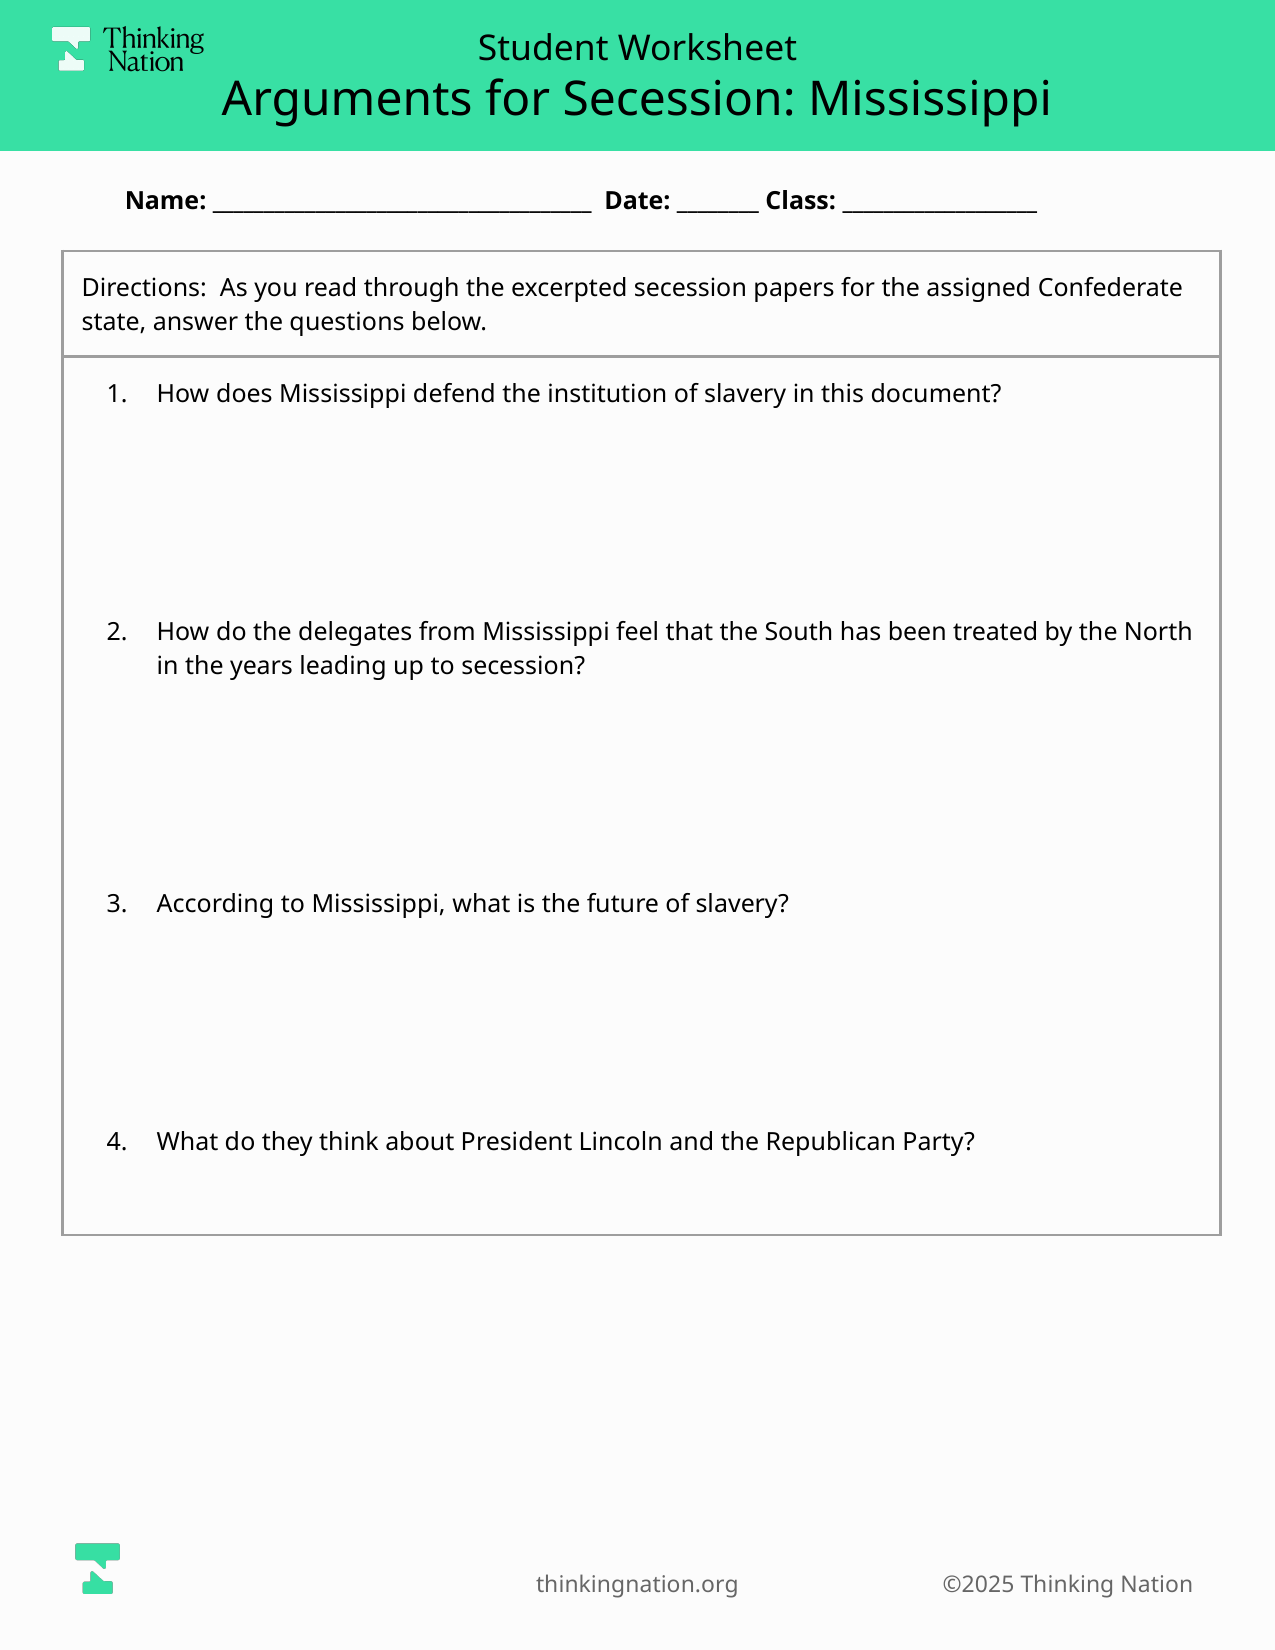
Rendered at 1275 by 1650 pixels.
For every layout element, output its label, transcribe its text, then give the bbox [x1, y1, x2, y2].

table_cell How does Mississippi defend the institution of slavery in this document? How do the delegates from Mississippi feel that the South has been treated by the North in the years leading up to secession? According to Mississippi, what is the future of slavery? What do they think about President Lincoln and the Republican Party? [64, 358, 1219, 1234]
picture [35, 12, 210, 85]
text_box Student Worksheet Arguments for Secession: Mississippi [0, 0, 1275, 151]
text_box thinkingnation.org [486, 1553, 789, 1605]
text_box Name: _____________________________________ Date: ________ Class: ___________________ [109, 169, 1165, 237]
text_box ©2025 Thinking Nation [907, 1553, 1210, 1605]
table_header Directions: As you read through the excerpted secession papers for the assigned Confederate state, answer the questions below. [64, 252, 1219, 355]
picture [62, 1533, 133, 1604]
